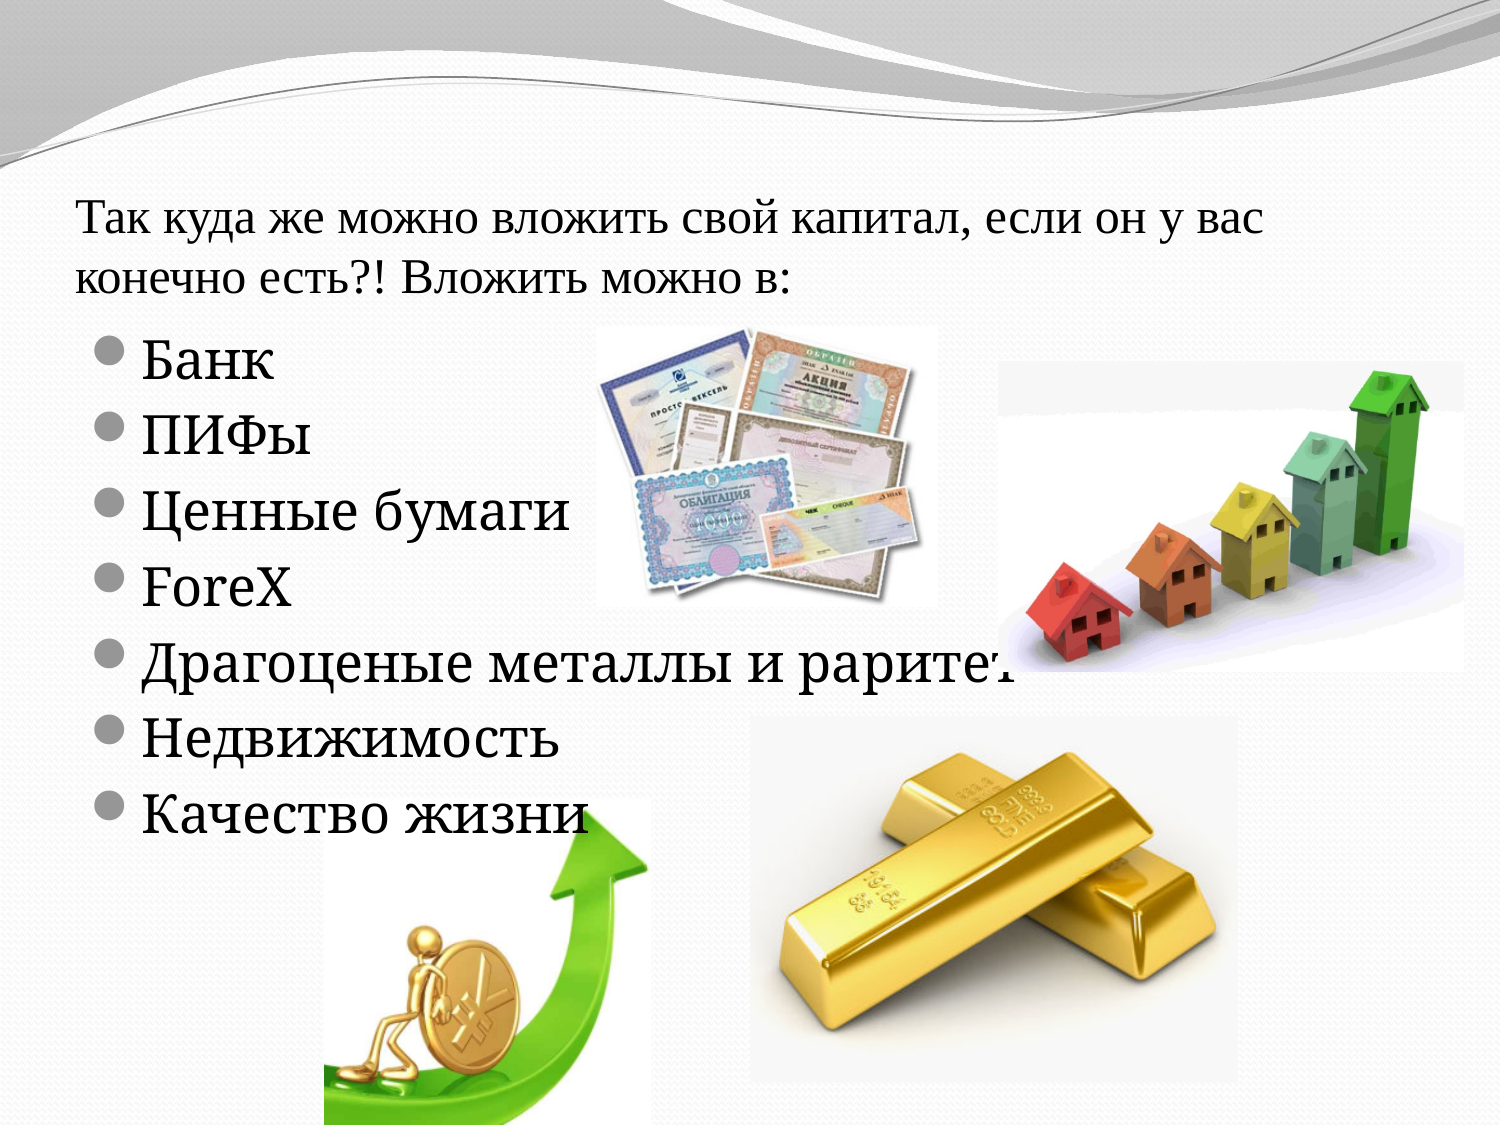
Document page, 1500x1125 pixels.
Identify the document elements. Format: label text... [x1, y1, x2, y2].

picture [997, 361, 1465, 672]
list Банк ПИФы Ценные бумаги ForeX Драгоценые металлы и раритет Недвижимость Качество жизни [74, 317, 1426, 1038]
picture [749, 715, 1238, 1082]
picture [324, 798, 651, 1125]
title Так куда же можно вложить свой капитал, если он у вас конечно есть?! Вложить можно в: [74, 115, 1426, 304]
picture [596, 325, 938, 608]
